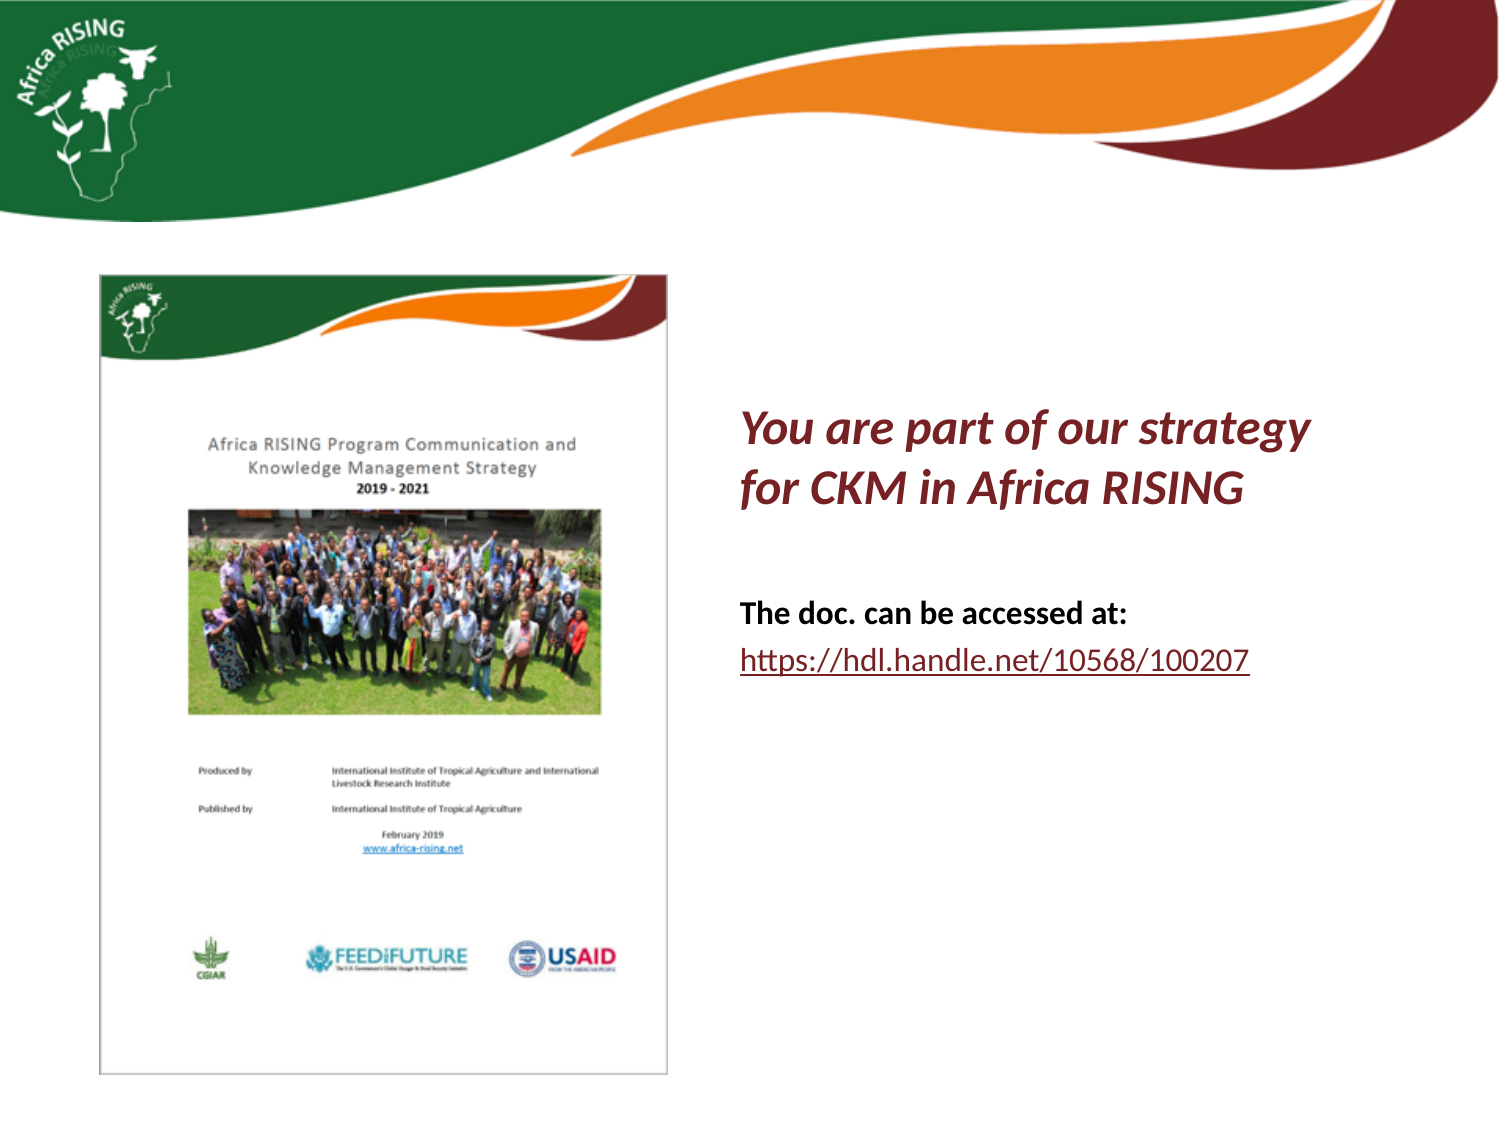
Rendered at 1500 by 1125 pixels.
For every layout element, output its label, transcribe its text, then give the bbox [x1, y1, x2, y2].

picture [99, 274, 668, 1076]
picture [0, 0, 1499, 222]
text_box You are part of our strategy for CKM in Africa RISING The doc. can be accessed at: https://hdl.handle.net/10568/100207 [725, 387, 1350, 788]
